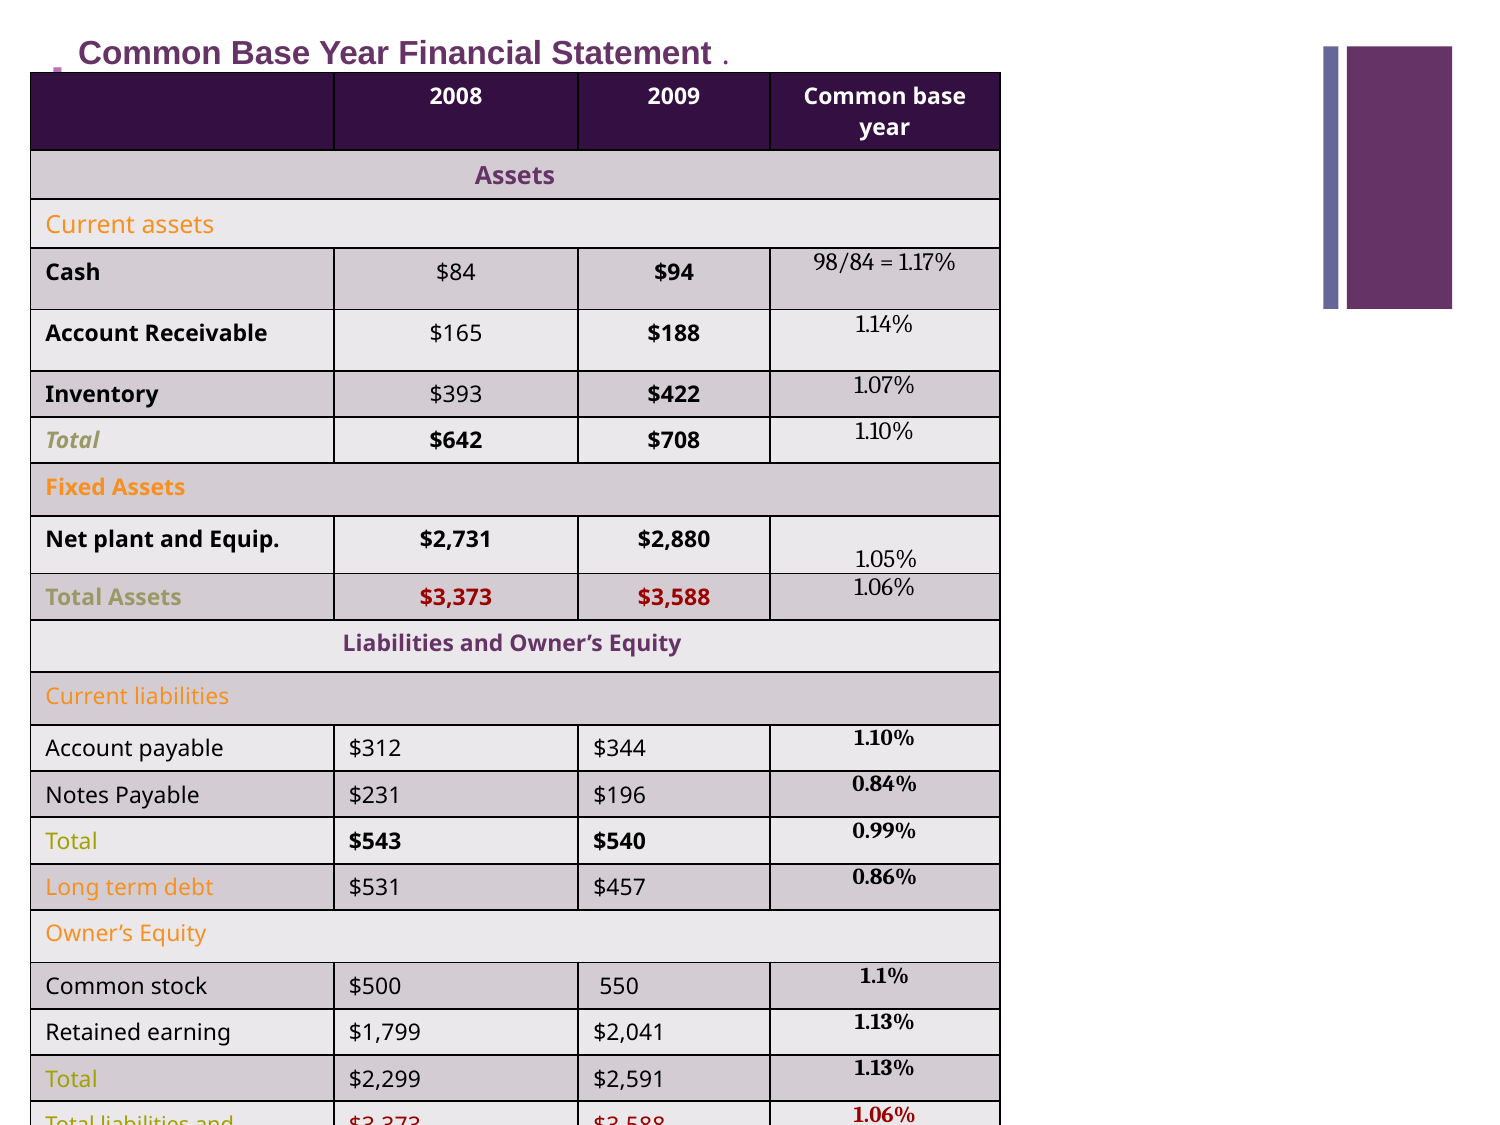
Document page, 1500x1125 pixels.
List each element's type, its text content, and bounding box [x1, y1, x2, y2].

table_cell $2,299 [335, 1056, 577, 1100]
table_cell $2,591 [579, 1056, 769, 1100]
table_cell Notes Payable [31, 772, 333, 816]
table_cell Long term debt [31, 865, 333, 909]
table_cell $344 [579, 726, 769, 770]
table_cell $2,880 [579, 517, 769, 573]
table_cell Current liabilities [31, 673, 999, 724]
title Common Base Year Financial Statement . [63, 23, 1322, 110]
table_cell 1.05% [771, 517, 999, 573]
table_cell Retained earning [31, 1010, 333, 1054]
table_cell Owner’s Equity [31, 911, 999, 962]
table_cell $1,799 [335, 1010, 577, 1054]
table_cell 1.13% [771, 1056, 999, 1100]
table_cell 1.07% [771, 372, 999, 416]
table_cell $708 [579, 418, 769, 462]
table_cell 1.06% [771, 574, 999, 619]
table_cell $94 [579, 249, 769, 309]
table_cell $457 [579, 865, 769, 909]
table_cell $393 [335, 372, 577, 416]
table_cell Current assets [31, 200, 999, 247]
table_cell 98/84 = 1.17% [771, 249, 999, 309]
table_cell $84 [335, 249, 577, 309]
table_header [31, 73, 333, 149]
table_cell Common stock [31, 963, 333, 1008]
table_cell $188 [579, 310, 769, 370]
table_cell $3,588 [579, 574, 769, 619]
table_cell Total liabilities and owner’s equity [31, 1102, 333, 1125]
table_cell $196 [579, 772, 769, 816]
table_cell $531 [335, 865, 577, 909]
table_cell 1.13% [771, 1010, 999, 1054]
table_cell Total [31, 1056, 333, 1100]
table_cell Account payable [31, 726, 333, 770]
table_cell 0.86% [771, 865, 999, 909]
table_cell Assets [31, 151, 999, 198]
table_cell $3,588 [579, 1102, 769, 1125]
table_cell $3,373 [335, 1102, 577, 1125]
table_cell Total Assets [31, 574, 333, 619]
table_cell $231 [335, 772, 577, 816]
table_header 2008 [335, 73, 577, 149]
table_cell $422 [579, 372, 769, 416]
table_cell 550 [579, 963, 769, 1008]
table_cell $543 [335, 818, 577, 863]
table_cell 1.06% [771, 1102, 999, 1125]
table_cell 1.1% [771, 963, 999, 1008]
table_cell $165 [335, 310, 577, 370]
table_cell Inventory [31, 372, 333, 416]
table_cell $3,373 [335, 574, 577, 619]
table_cell 1.14% [771, 310, 999, 370]
table_cell 0.99% [771, 818, 999, 863]
table_cell $500 [335, 963, 577, 1008]
table_cell $2,731 [335, 517, 577, 573]
table_cell 1.10% [771, 418, 999, 462]
table_cell 0.84% [771, 772, 999, 816]
table_cell Liabilities and Owner’s Equity [31, 621, 999, 671]
table_cell $312 [335, 726, 577, 770]
table_header Common base year [771, 73, 999, 149]
table_cell Net plant and Equip. [31, 517, 333, 573]
table_cell Fixed Assets [31, 464, 999, 515]
table_cell Cash [31, 249, 333, 309]
table_cell Total [31, 418, 333, 462]
table_cell $642 [335, 418, 577, 462]
table_header 2009 [579, 73, 769, 149]
table_cell Total [31, 818, 333, 863]
table_cell 1.10% [771, 726, 999, 770]
table_cell Account Receivable [31, 310, 333, 370]
table_cell $2,041 [579, 1010, 769, 1054]
table_cell $540 [579, 818, 769, 863]
